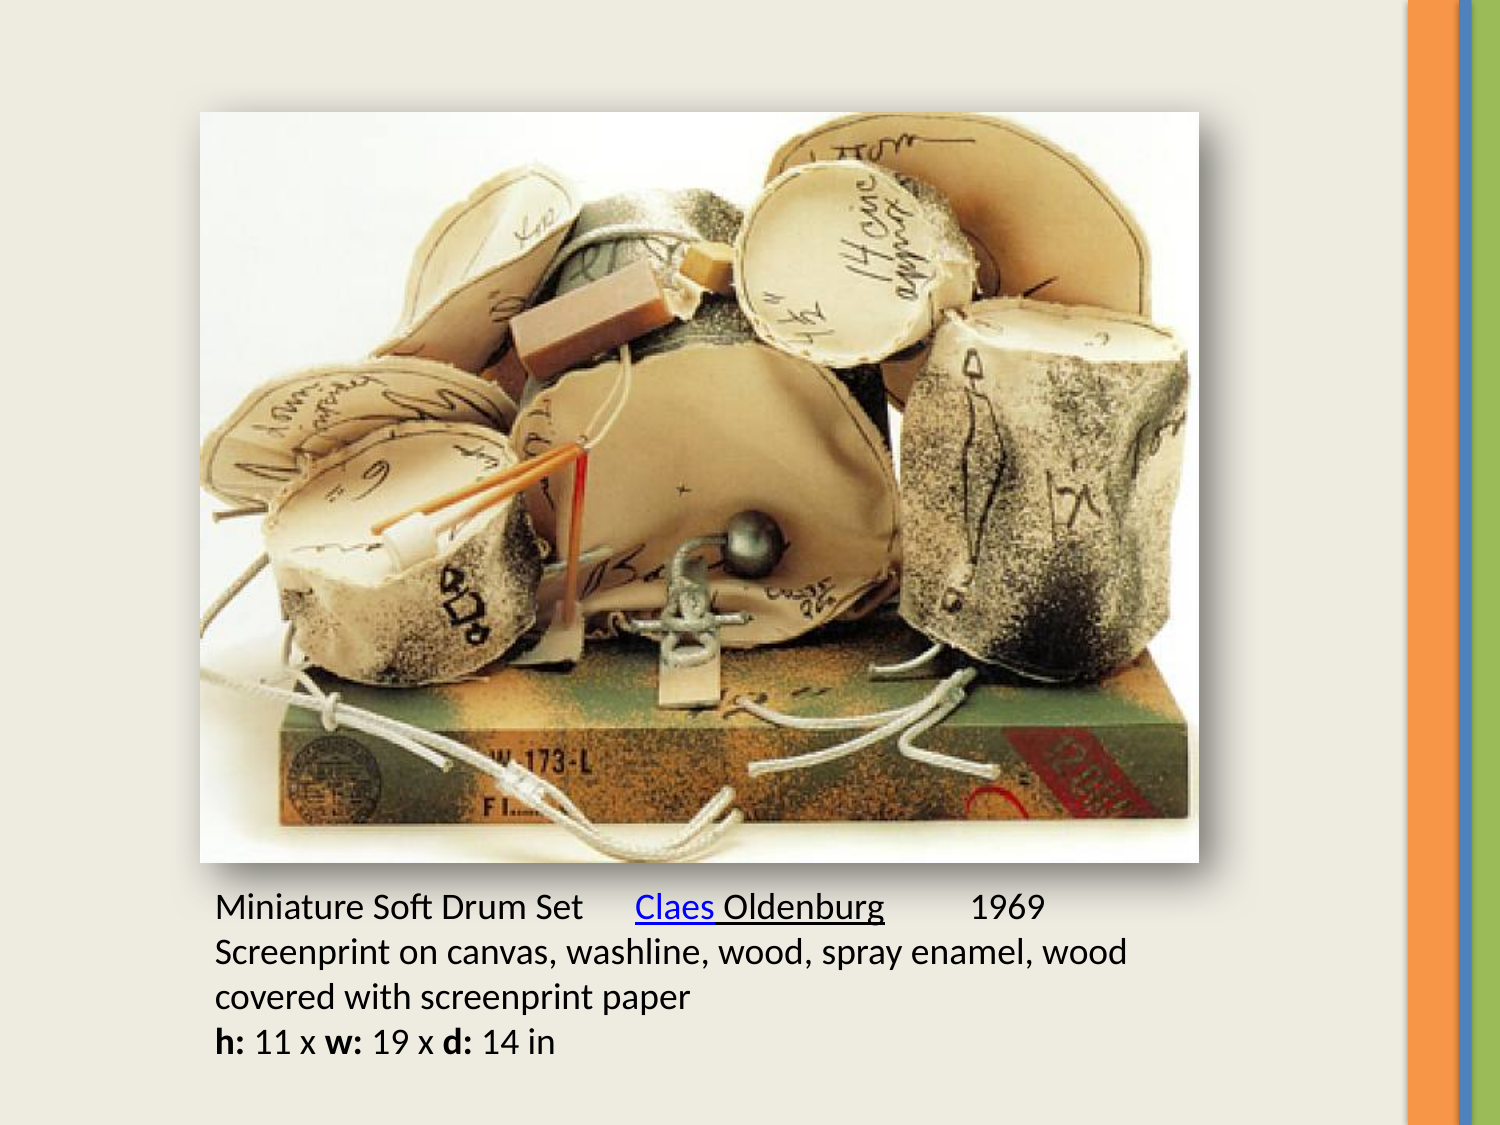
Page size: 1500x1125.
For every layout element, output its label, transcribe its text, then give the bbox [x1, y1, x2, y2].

text_box Miniature Soft Drum Set Claes Oldenburg 1969 Screenprint on canvas, washline, wood, spray enamel, wood covered with screenprint paper h: 11 x w: 19 x d: 14 in [200, 874, 1200, 1070]
picture [199, 112, 1199, 863]
